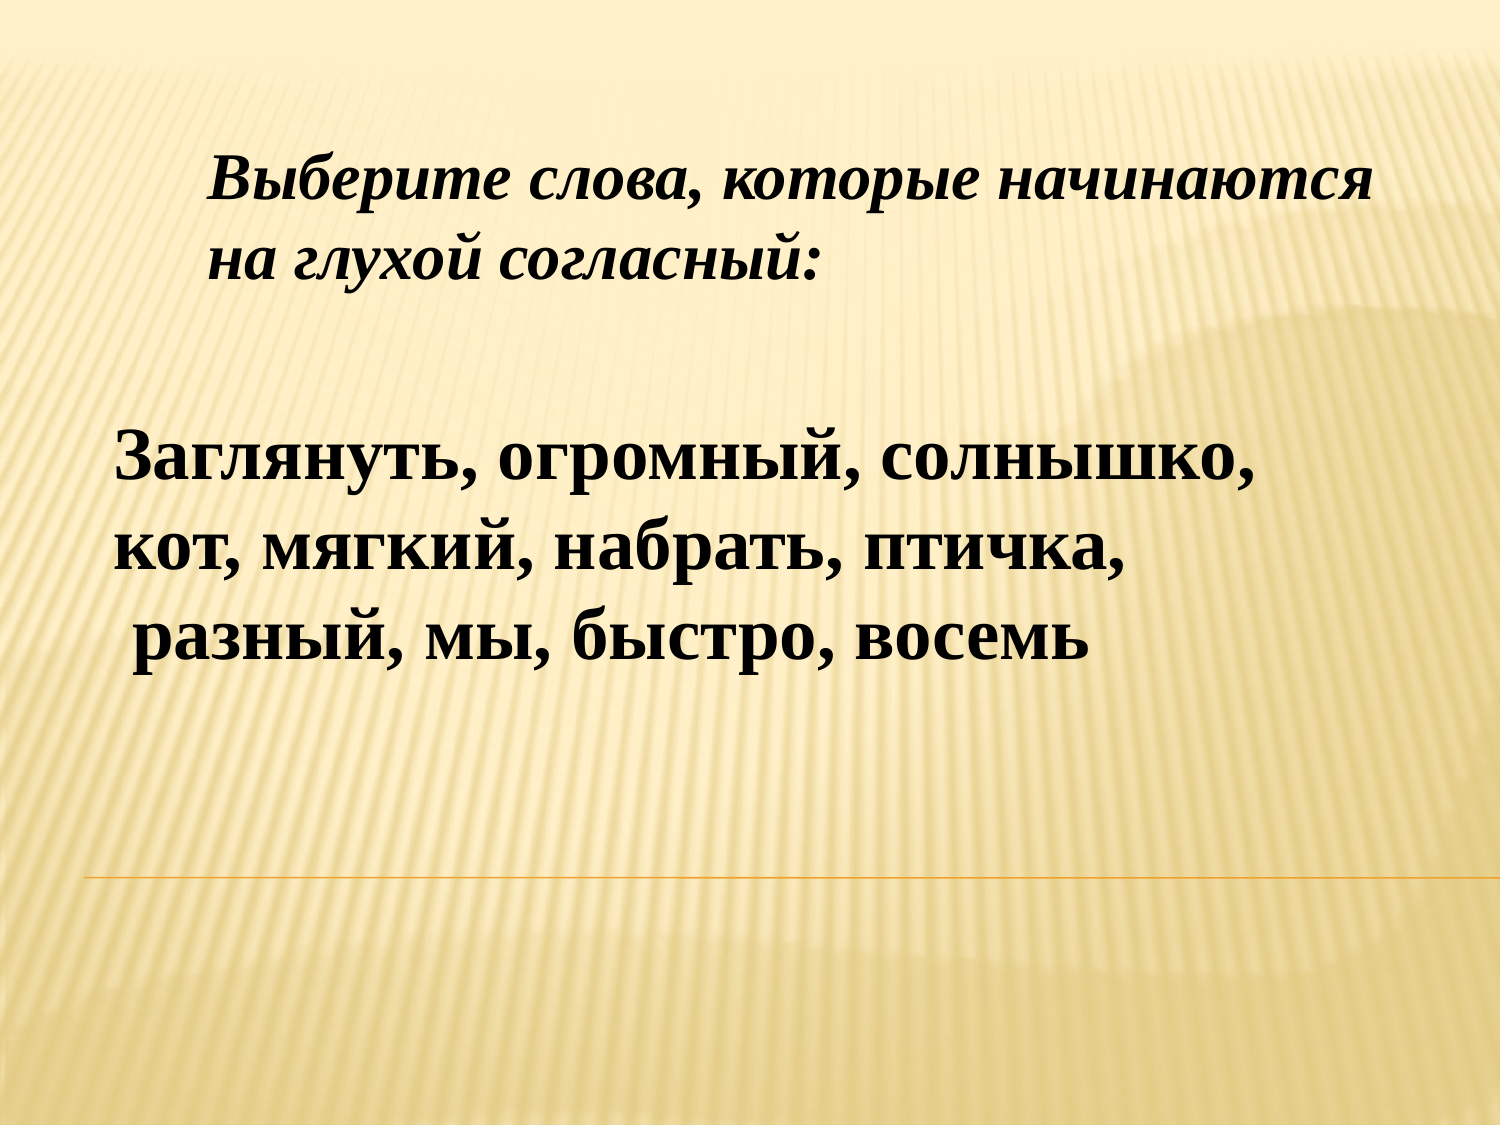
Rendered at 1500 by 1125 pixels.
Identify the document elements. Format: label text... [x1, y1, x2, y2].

text_box Выберите слова, которые начинаются на глухой согласный: [192, 125, 1408, 300]
text_box Заглянуть, огромный, солнышко, кот, мягкий, набрать, птичка, разный, мы, быстро, восемь [98, 397, 1290, 682]
